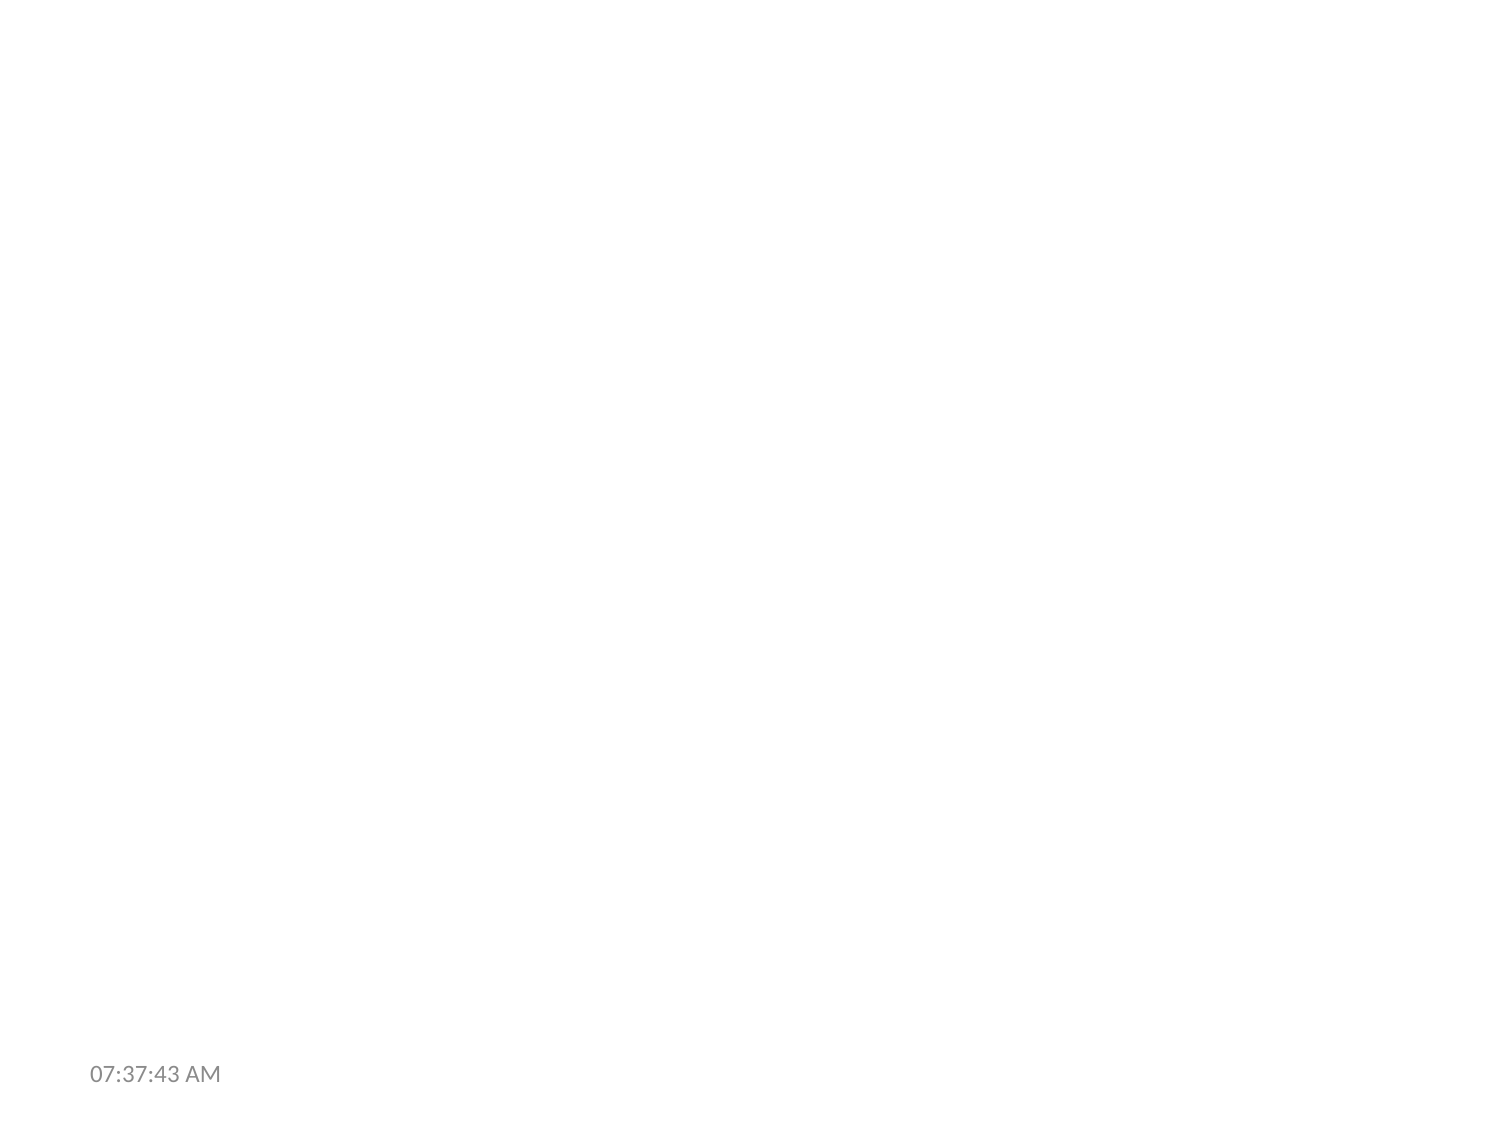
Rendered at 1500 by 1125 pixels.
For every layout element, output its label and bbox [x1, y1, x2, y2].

slide_number [75, 1042, 425, 1103]
